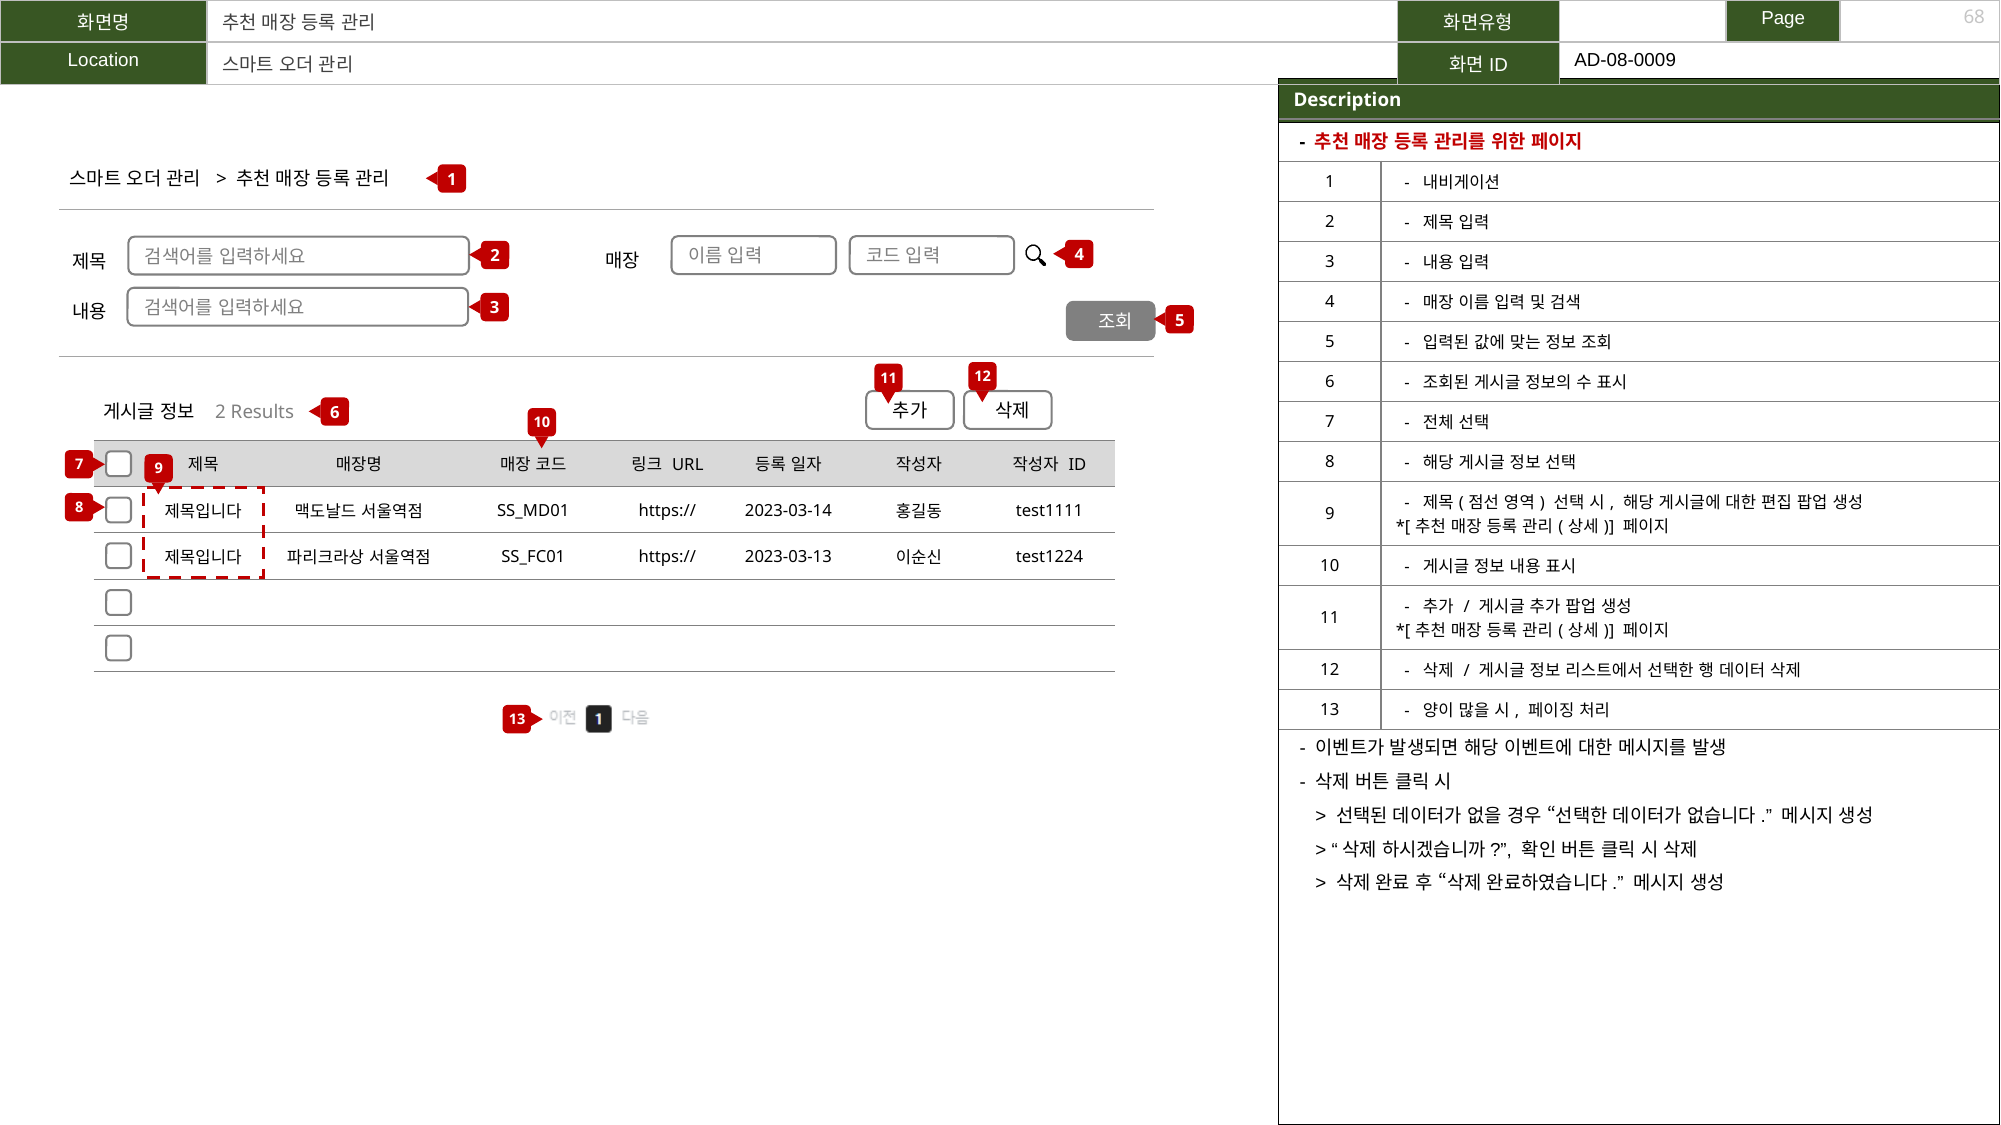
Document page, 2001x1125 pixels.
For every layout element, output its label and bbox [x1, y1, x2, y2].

picture [1023, 242, 1048, 268]
text_box [962, 359, 1053, 430]
table_cell [1382, 586, 2000, 649]
text_box [1159, 299, 1188, 340]
table_cell [1279, 202, 1380, 241]
table_cell [1279, 362, 1380, 401]
text_box [138, 451, 264, 579]
text_box [590, 229, 838, 279]
table_cell [1382, 442, 2000, 481]
table_cell [1279, 690, 1380, 729]
table_cell [1279, 650, 1380, 689]
picture [536, 693, 662, 741]
table_cell [94, 487, 143, 532]
text_box [1065, 300, 1156, 341]
text_box [474, 286, 503, 328]
table_cell [1382, 162, 2000, 201]
table_cell [94, 626, 1115, 671]
text_box [57, 230, 471, 330]
text_box [55, 158, 469, 199]
text_box [59, 490, 133, 524]
table_cell [1382, 402, 2000, 441]
text_box [474, 234, 504, 275]
table_cell [1382, 202, 2000, 241]
table_cell [264, 487, 1115, 532]
text_box [59, 447, 133, 481]
table_cell [1279, 282, 1380, 321]
table_cell [1279, 546, 1380, 585]
table_cell [94, 580, 1115, 625]
table_cell [1560, 48, 1999, 84]
table_cell [1279, 586, 1380, 649]
table_cell [1398, 43, 1559, 84]
table_cell [1279, 162, 1380, 201]
text_box [865, 361, 955, 430]
table_header [1398, 1, 1550, 41]
table_cell [1279, 402, 1380, 441]
table_cell [1279, 730, 1999, 1124]
table_header [1279, 120, 2000, 161]
text_box [105, 589, 133, 616]
text_box [497, 702, 543, 736]
table_cell [1382, 362, 2000, 401]
text_box [105, 634, 133, 662]
table_cell [1382, 322, 2000, 361]
table_cell [1, 43, 206, 84]
text_box [1059, 233, 1088, 274]
table_cell [1279, 242, 1380, 281]
table_header [1, 1, 206, 41]
table_cell [1382, 546, 2000, 585]
slide_number [1550, 0, 2000, 48]
table_cell [1382, 690, 2000, 729]
table_cell [1279, 322, 1380, 361]
table_header [1279, 85, 1999, 118]
text_box [1284, 717, 1980, 901]
table_cell [1382, 650, 2000, 689]
table_cell [261, 533, 1115, 579]
table_header [94, 441, 1115, 486]
table_cell [1382, 242, 2000, 281]
table_cell [1279, 482, 1380, 545]
table_cell [94, 533, 143, 579]
text_box [521, 405, 563, 449]
table_header [208, 1, 1397, 41]
table_cell [1382, 482, 2000, 545]
text_box [105, 542, 133, 570]
text_box [79, 391, 343, 432]
table_cell [1382, 282, 2000, 321]
table_cell [208, 43, 1397, 84]
table_cell [1279, 442, 1380, 481]
text_box [848, 235, 1016, 276]
